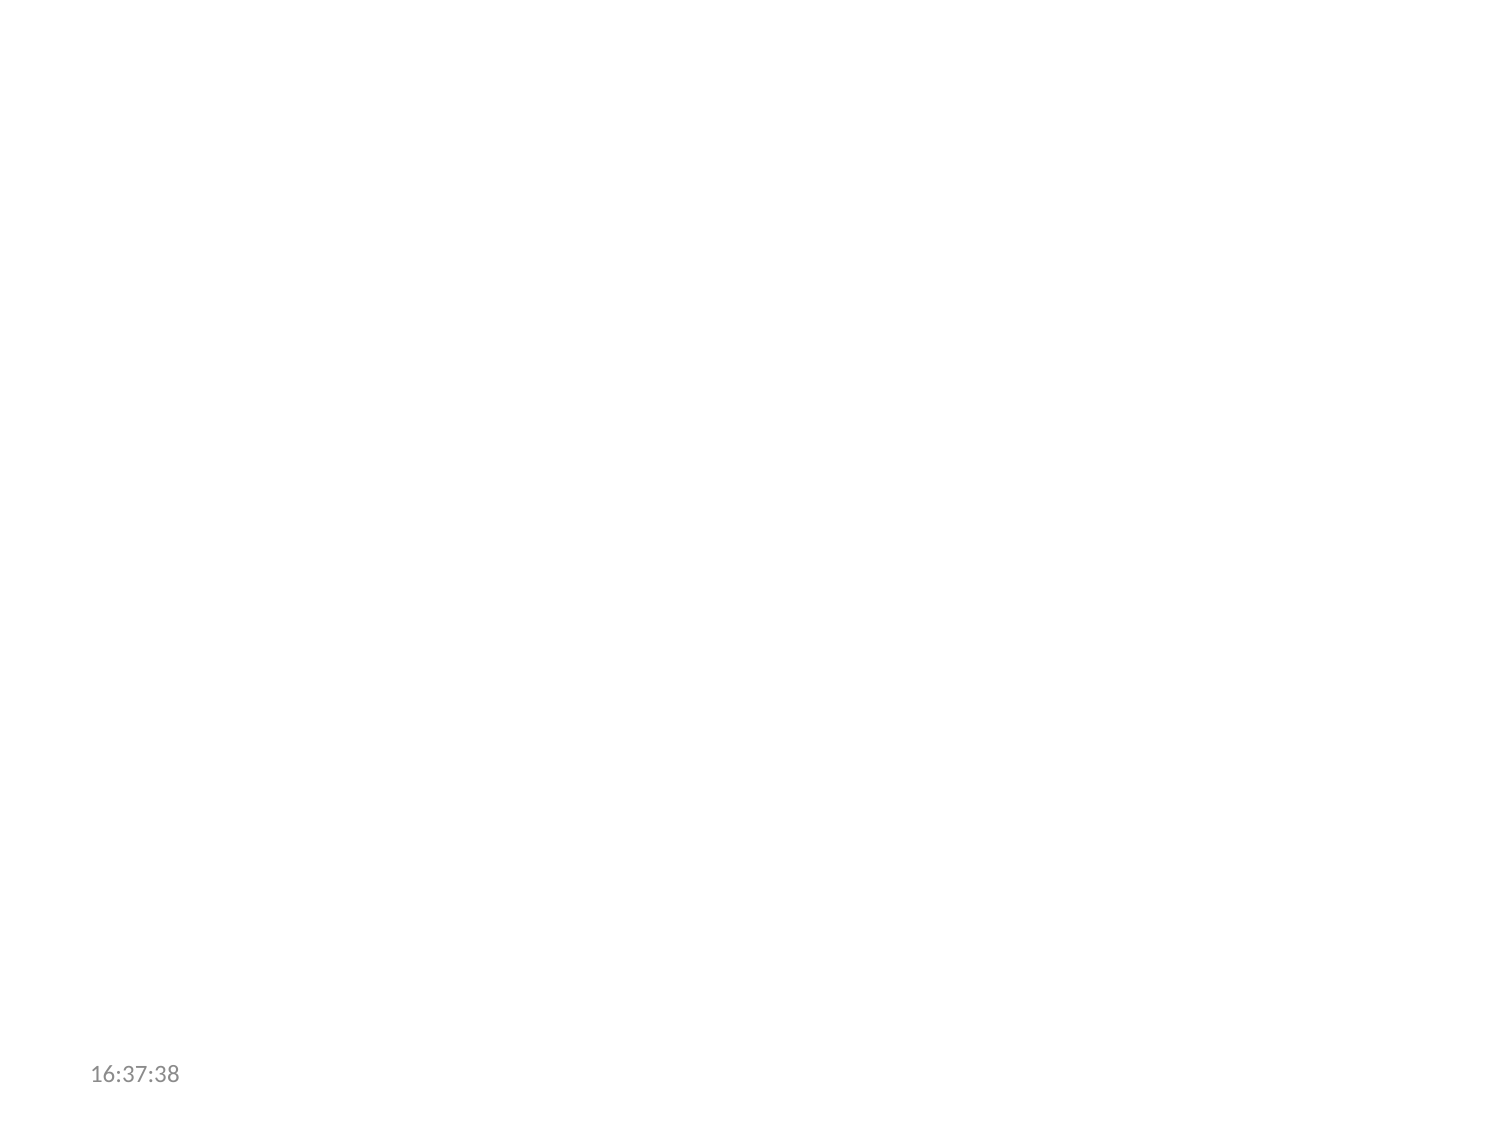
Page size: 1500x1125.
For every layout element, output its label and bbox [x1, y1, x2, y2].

slide_number [75, 1042, 425, 1103]
